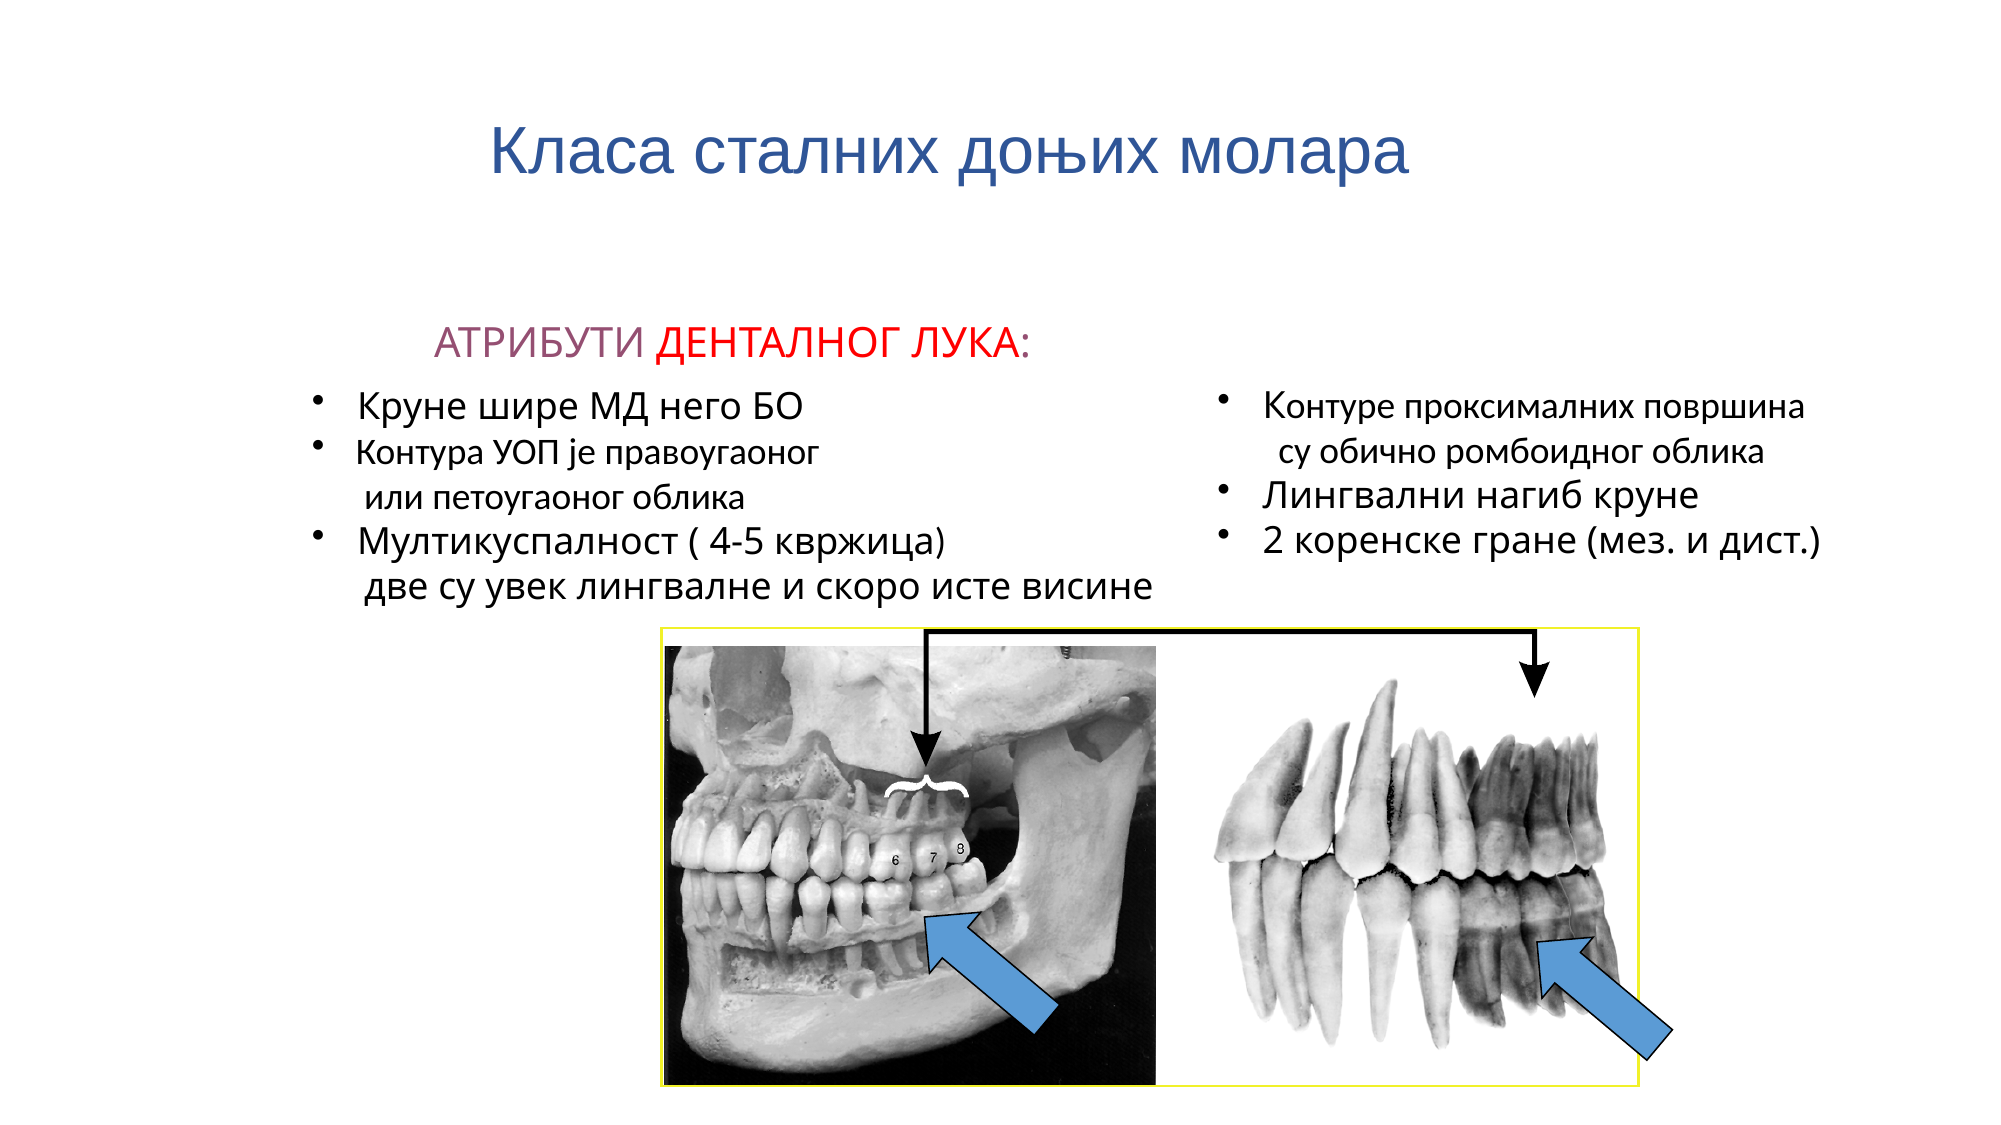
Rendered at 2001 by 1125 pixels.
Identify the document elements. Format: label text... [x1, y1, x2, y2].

text_box Класа сталних доњих молара [474, 99, 1570, 195]
picture [662, 628, 1638, 1086]
text_box АТРИБУТИ ДЕНТАЛНОГ ЛУКА: [419, 308, 1046, 374]
text_box Круне шире МД него БО Контура УОП је правоугаоног или петоугаоног облика Мултикуспалност ( 4-5 квржица) две су увек лингвалне и скоро исте висине [297, 374, 1256, 705]
text_box [1638, 1000, 1673, 1061]
text_box Контуре проксималних површина су обично ромбоидног облика Лингвални нагиб круне 2 коренске гране (мез. и дист.) [1202, 373, 1937, 569]
